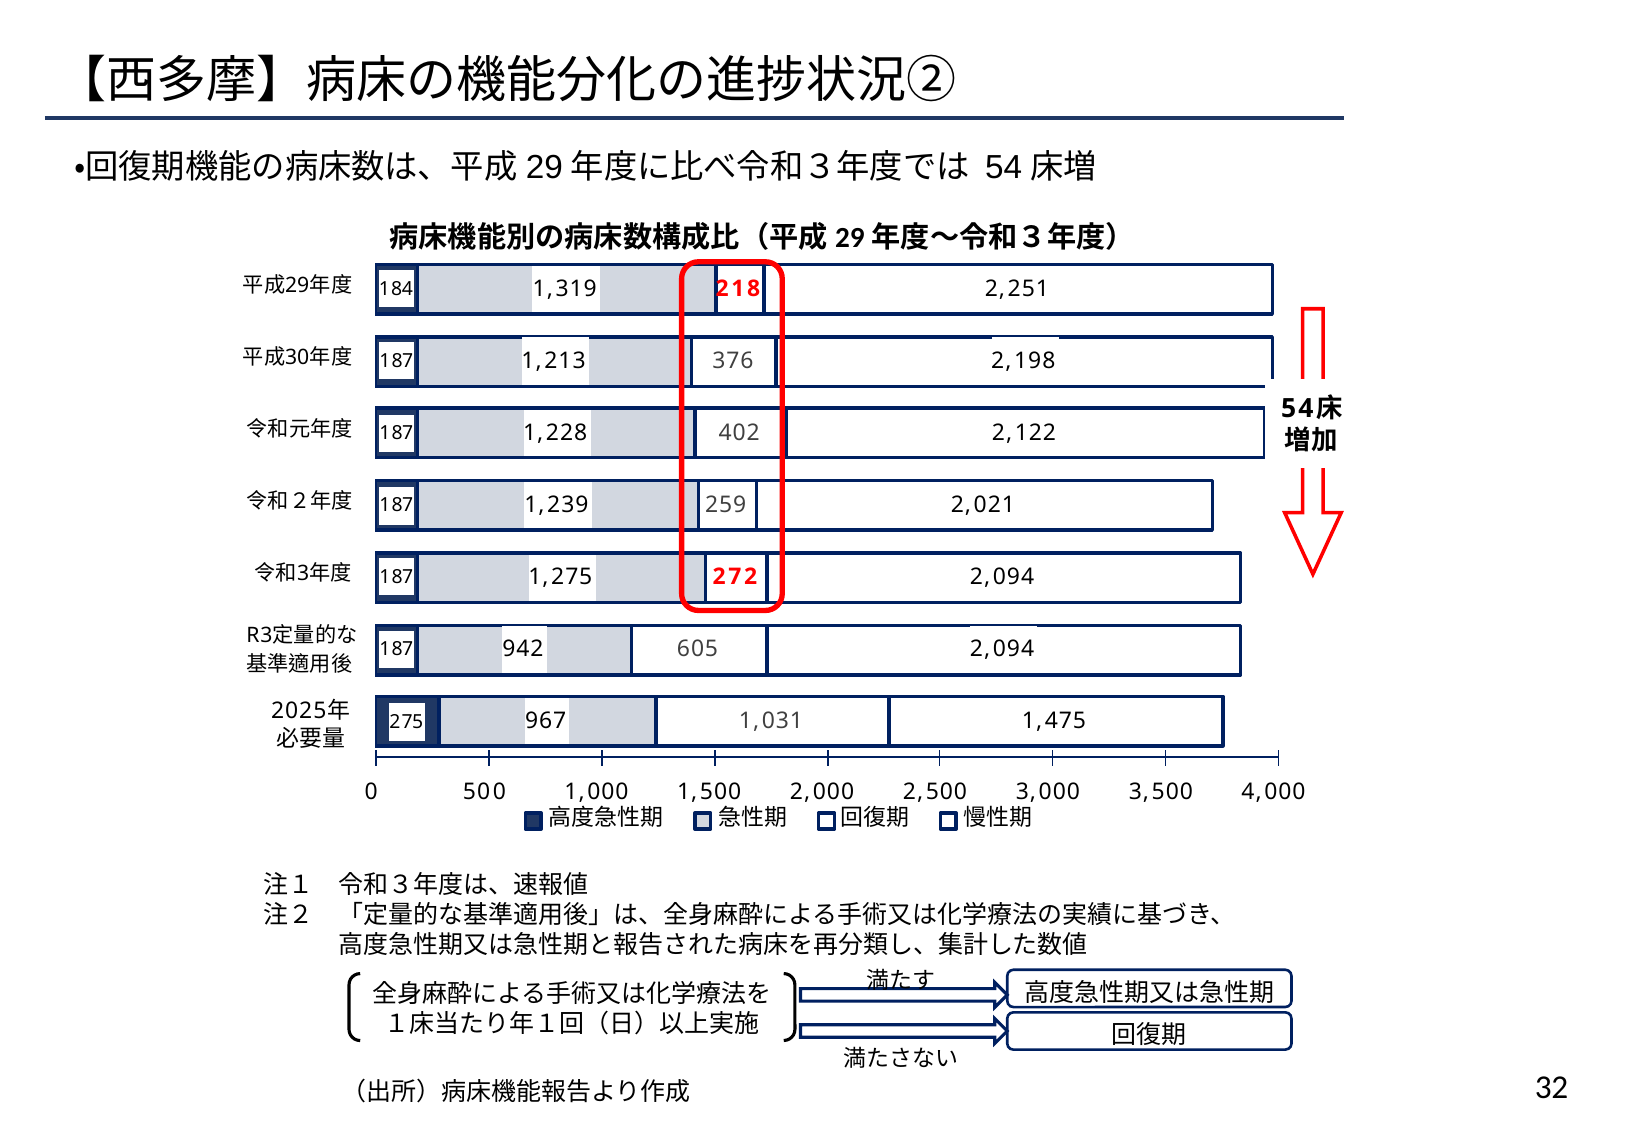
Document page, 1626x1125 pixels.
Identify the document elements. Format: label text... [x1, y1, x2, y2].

title 【西多摩】病床の機能分化の進捗状況② [44, 32, 1344, 117]
text_box 注１ 令和３年度は、速報値 注２ 「定量的な基準適用後」は、全身麻酔による手術又は化学療法の実績に基づき、 高度急性期又は急性期と報告された病床を再分類し、集計した数値 [248, 861, 1342, 966]
picture [195, 228, 1469, 861]
text_box （出所）病床機能報告より作成 [326, 1068, 843, 1113]
text_box ・回復期機能の病床数は、平成29年度に比べ令和３年度では 54床増 [74, 123, 1625, 192]
text_box 病床機能別の病床数構成比（平成29年度～令和３年度） [374, 210, 1167, 228]
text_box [800, 959, 1008, 1008]
text_box 高度急性期又は急性期 [1008, 968, 1293, 1009]
slide_number 31 [1217, 1055, 1584, 1116]
text_box 回復期 [1006, 1011, 1293, 1051]
text_box 全身麻酔による手術又は化学療法を １床当たり年１回（日）以上実施 [348, 973, 796, 1042]
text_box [800, 1018, 1008, 1078]
